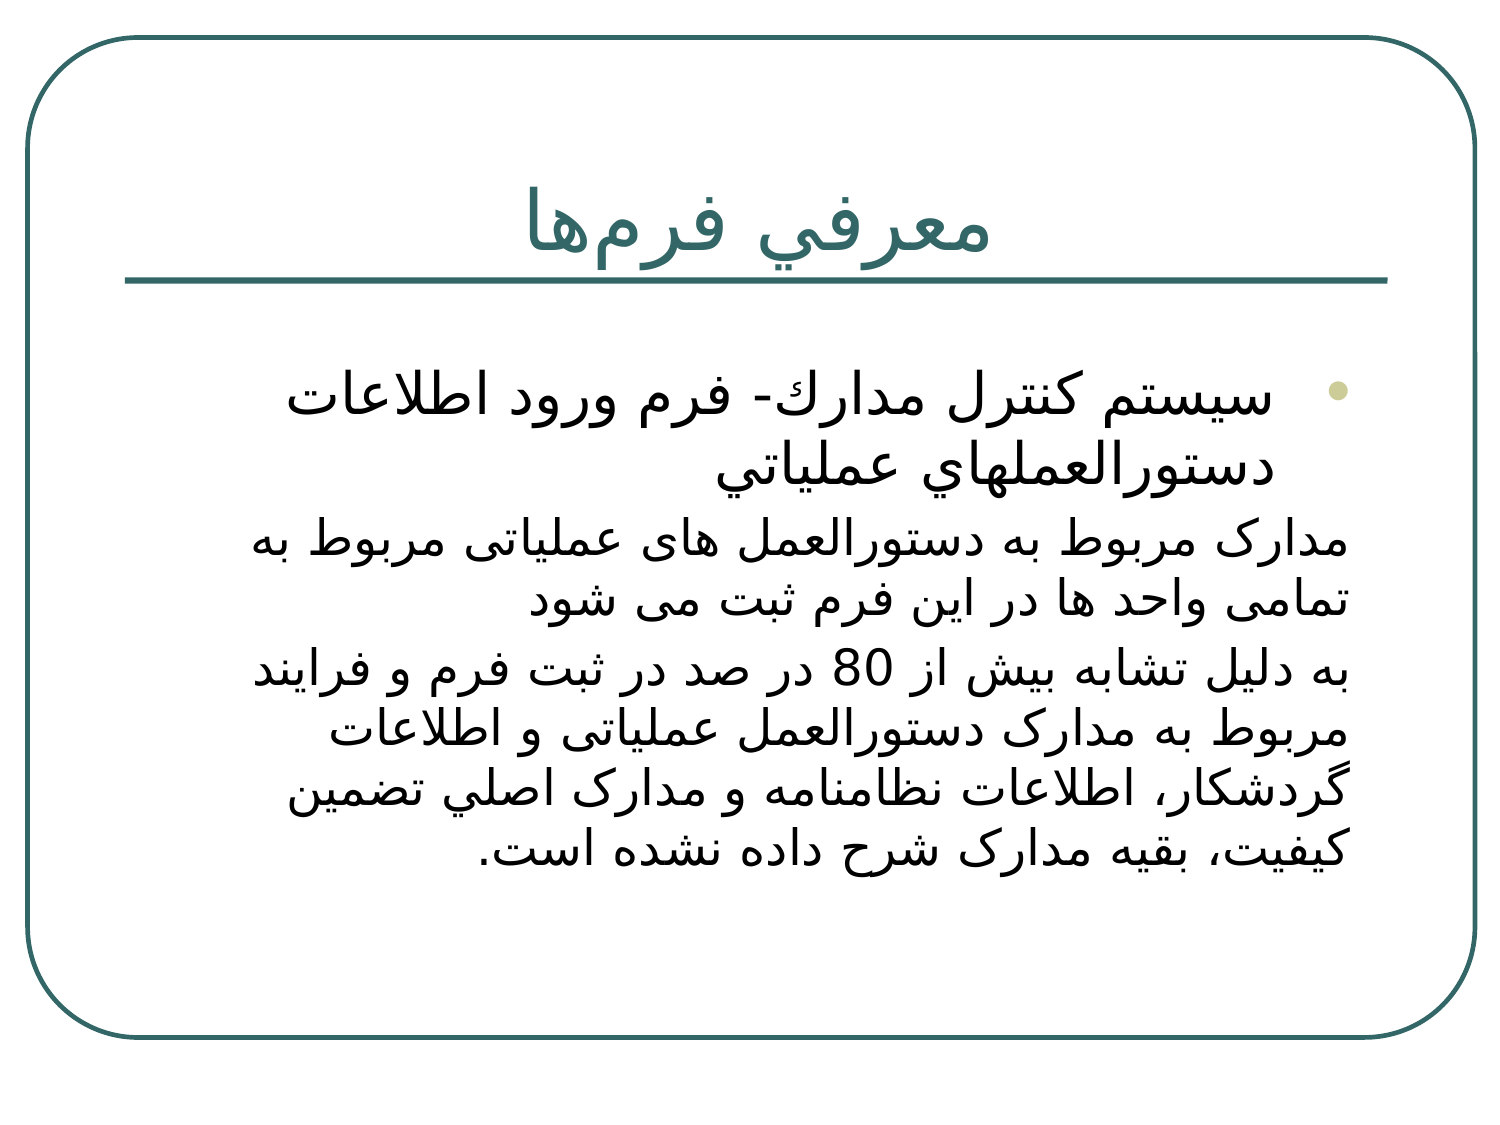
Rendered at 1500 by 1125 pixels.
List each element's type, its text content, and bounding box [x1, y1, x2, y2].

title معرفي فرم‌ها [69, 87, 1450, 275]
list سيستم كنترل مدارك- فرم ورود اطلاعات دستورالعملهاي عملياتي مدارک مربوط به دستورالعمل های عملیاتی مربوط به تمامی واحد ها در این فرم ثبت می شود به دلیل تشابه بیش از 80 در صد در ثبت فرم و فرایند مربوط به مدارک دستورالعمل عملیاتی و اطلاعات گردشكار، اطلاعات نظامنامه و مدارک اصلي تضمين كيفيت، بقیه مدارک شرح داده نشده است. [113, 348, 1377, 1011]
